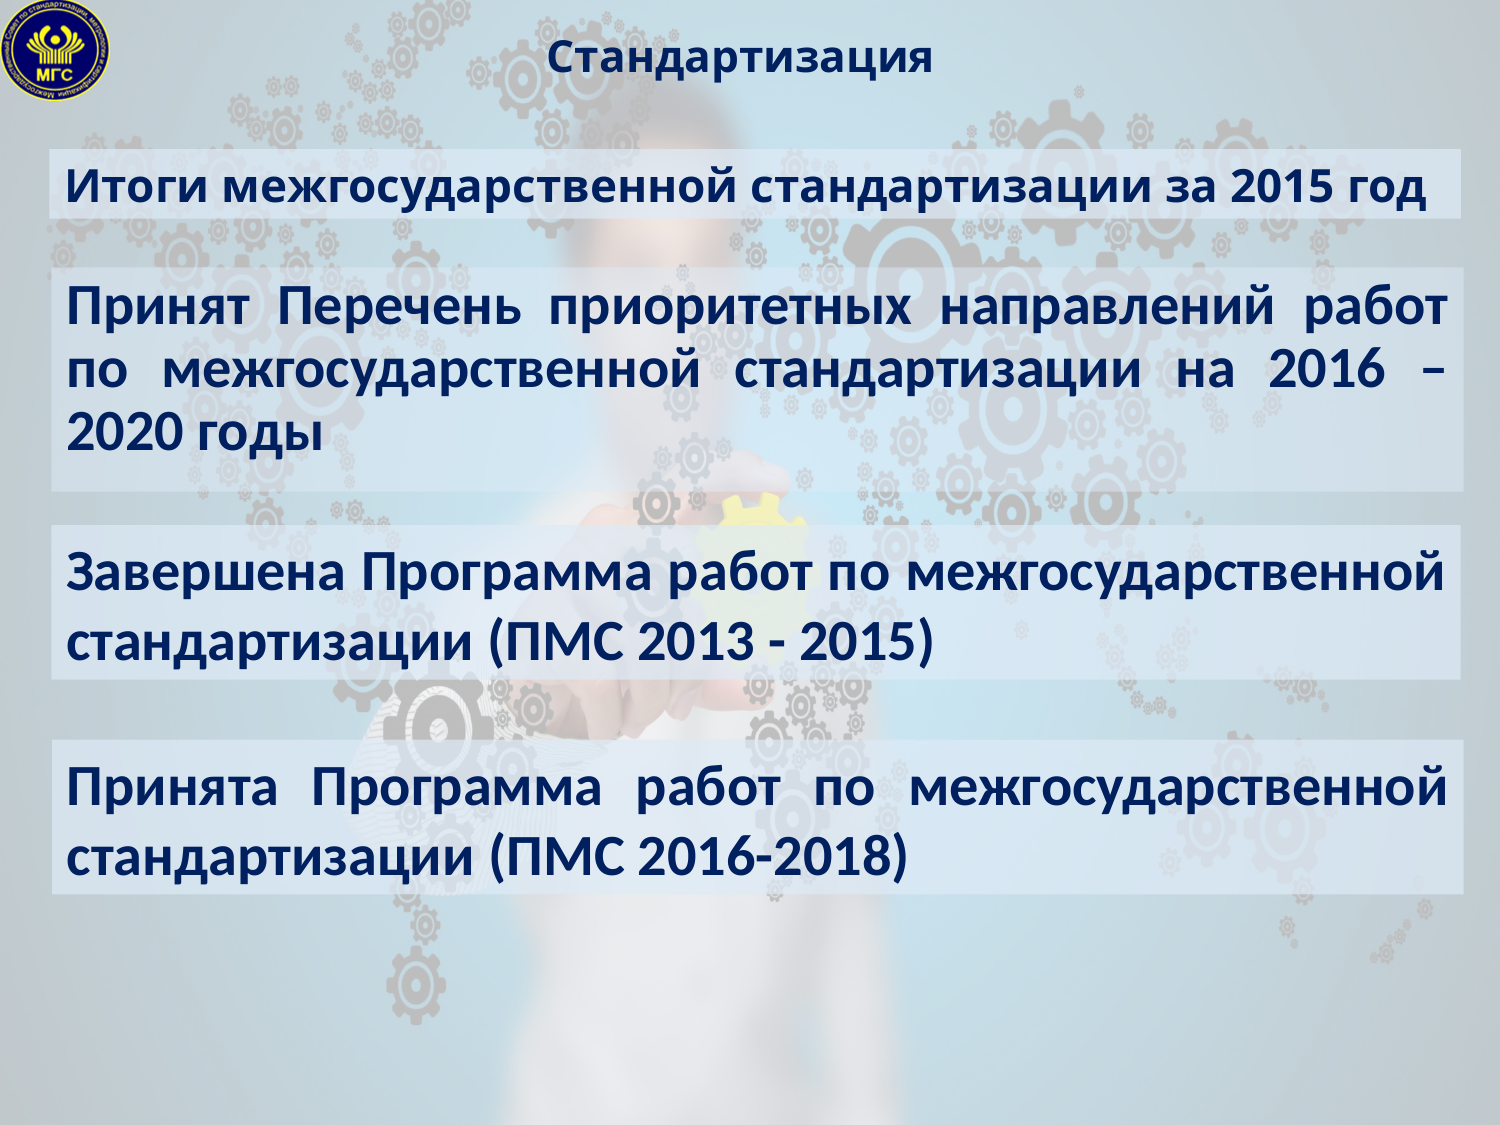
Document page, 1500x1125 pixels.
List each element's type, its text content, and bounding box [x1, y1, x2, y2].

list Принят Перечень приоритетных направлений работ по межгосударственной стандартизации на 2016 – 2020 годы [51, 267, 1464, 492]
text_box Итоги межгосударственной стандартизации за 2015 год [49, 149, 1461, 219]
text_box Принята Программа работ по межгосударственной стандартизации (ПМС 2016-2018) [52, 739, 1464, 895]
text_box Завершена Программа работ по межгосударственной стандартизации (ПМС 2013 - 2015) [51, 525, 1461, 680]
title Стандартизация [26, 0, 1479, 121]
picture [0, 0, 110, 101]
